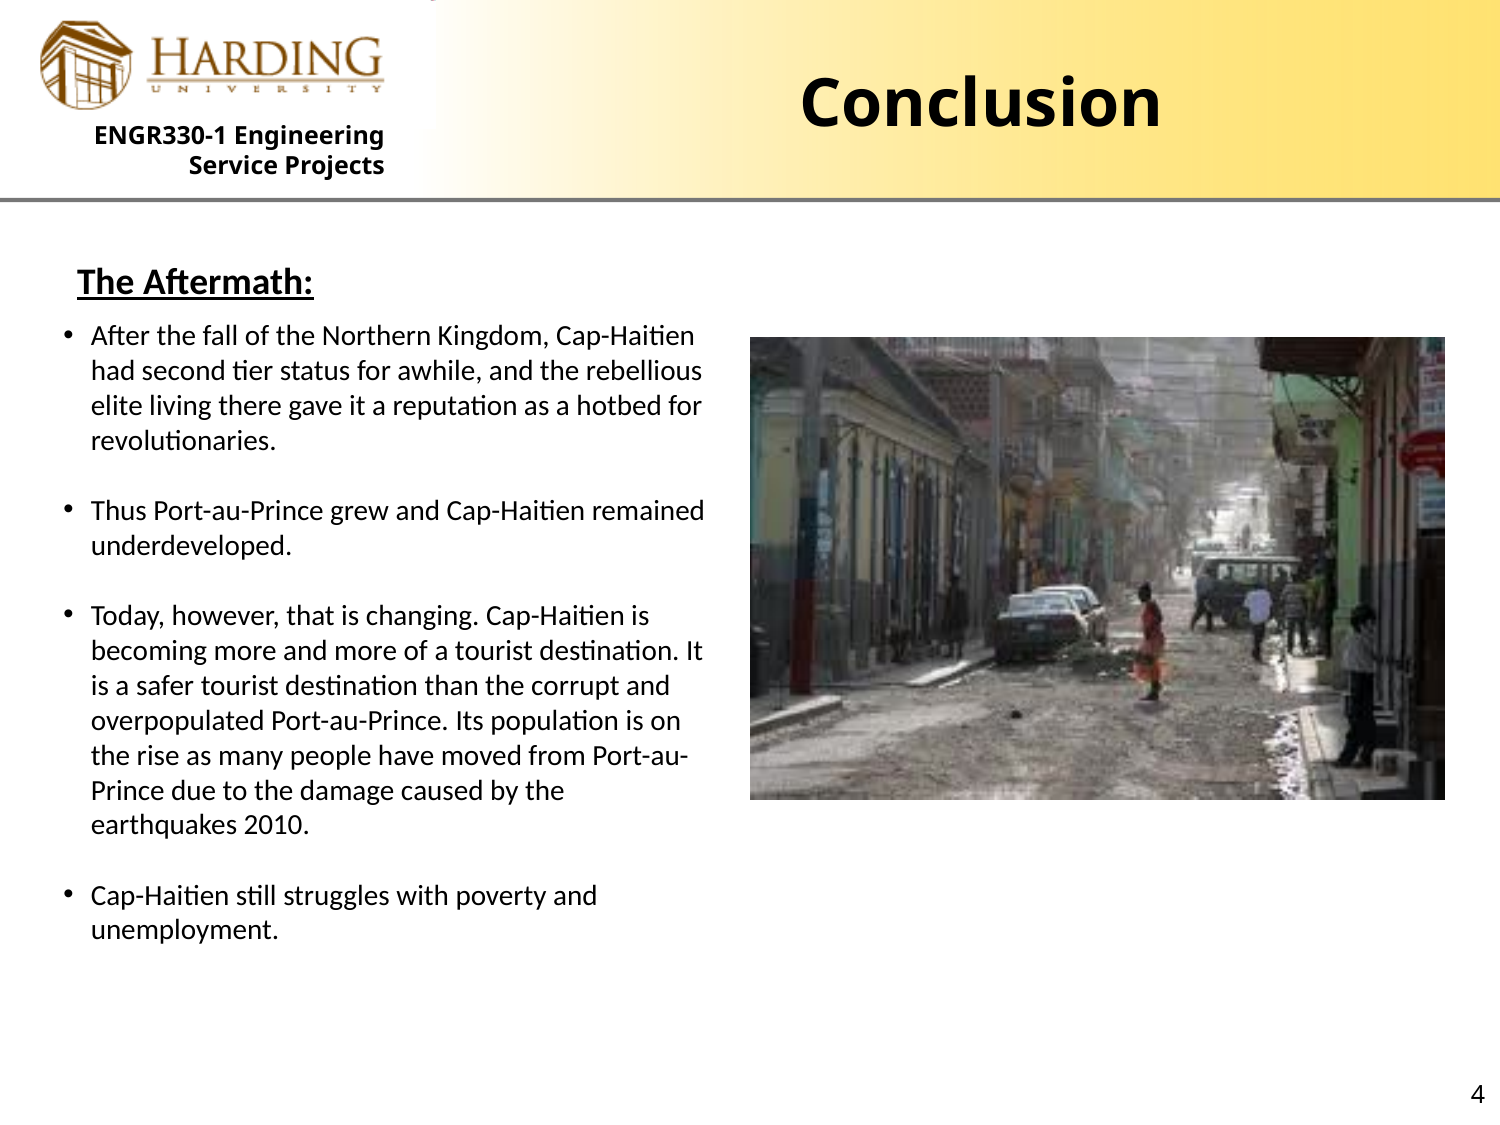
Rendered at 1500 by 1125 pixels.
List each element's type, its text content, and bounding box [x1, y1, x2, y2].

picture [749, 337, 1446, 801]
picture [0, 0, 436, 129]
text_box After the fall of the Northern Kingdom, Cap-Haitien had second tier status for awhile, and the rebellious elite living there gave it a reputation as a hotbed for revolutionaries. Thus Port-au-Prince grew and Cap-Haitien remained underdeveloped. Today, however, that is changing. Cap-Haitien is becoming more and more of a tourist destination. It is a safer tourist destination than the corrupt and overpopulated Port-au-Prince. Its population is on the rise as many people have moved from Port-au-Prince due to the damage caused by the earthquakes 2010. Cap-Haitien still struggles with poverty and unemployment. [49, 274, 725, 1125]
text_box The Aftermath: [62, 249, 350, 310]
title Conclusion [462, 12, 1500, 188]
slide_number 4 [1149, 1065, 1500, 1125]
